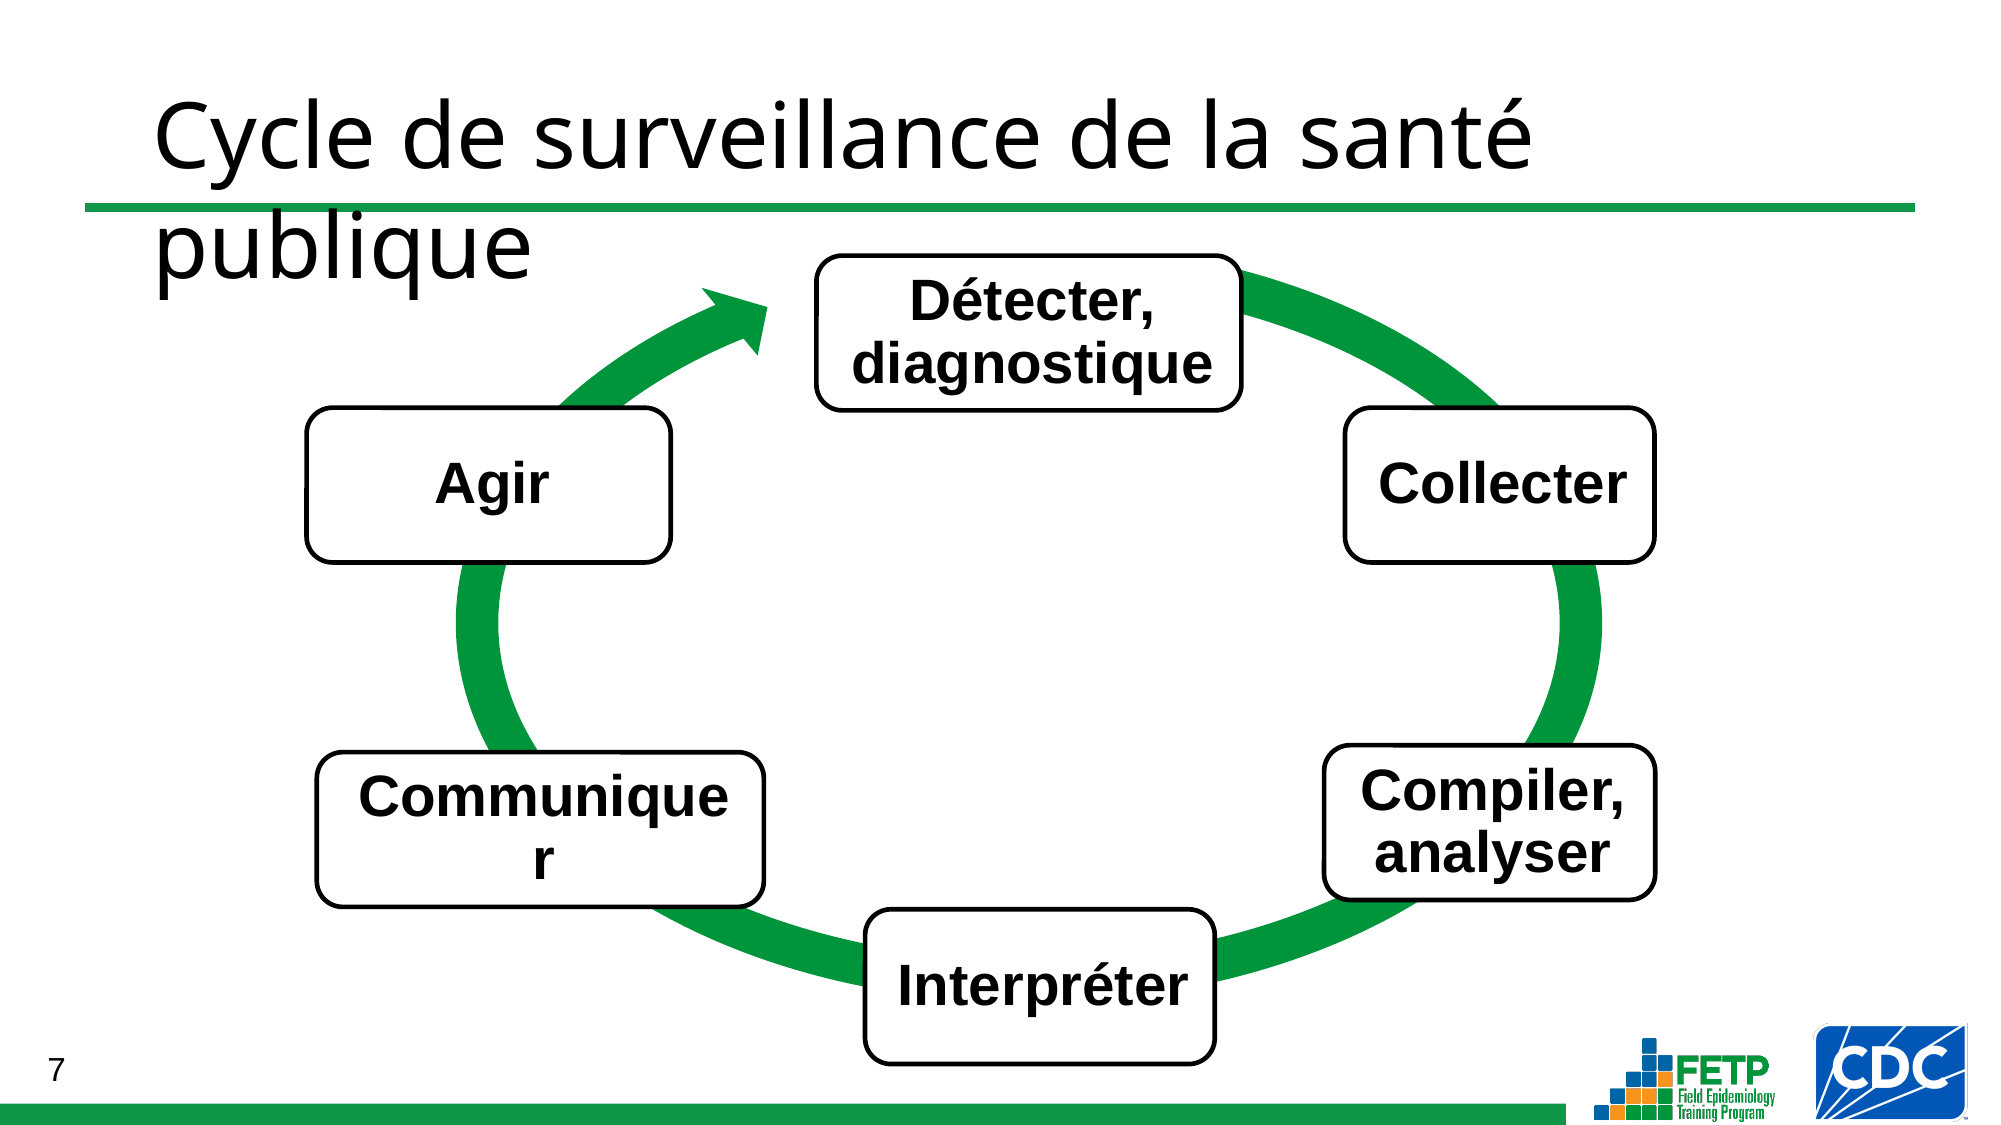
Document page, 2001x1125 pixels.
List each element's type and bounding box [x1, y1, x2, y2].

picture [1594, 1038, 1775, 1122]
picture [1813, 1023, 1968, 1122]
